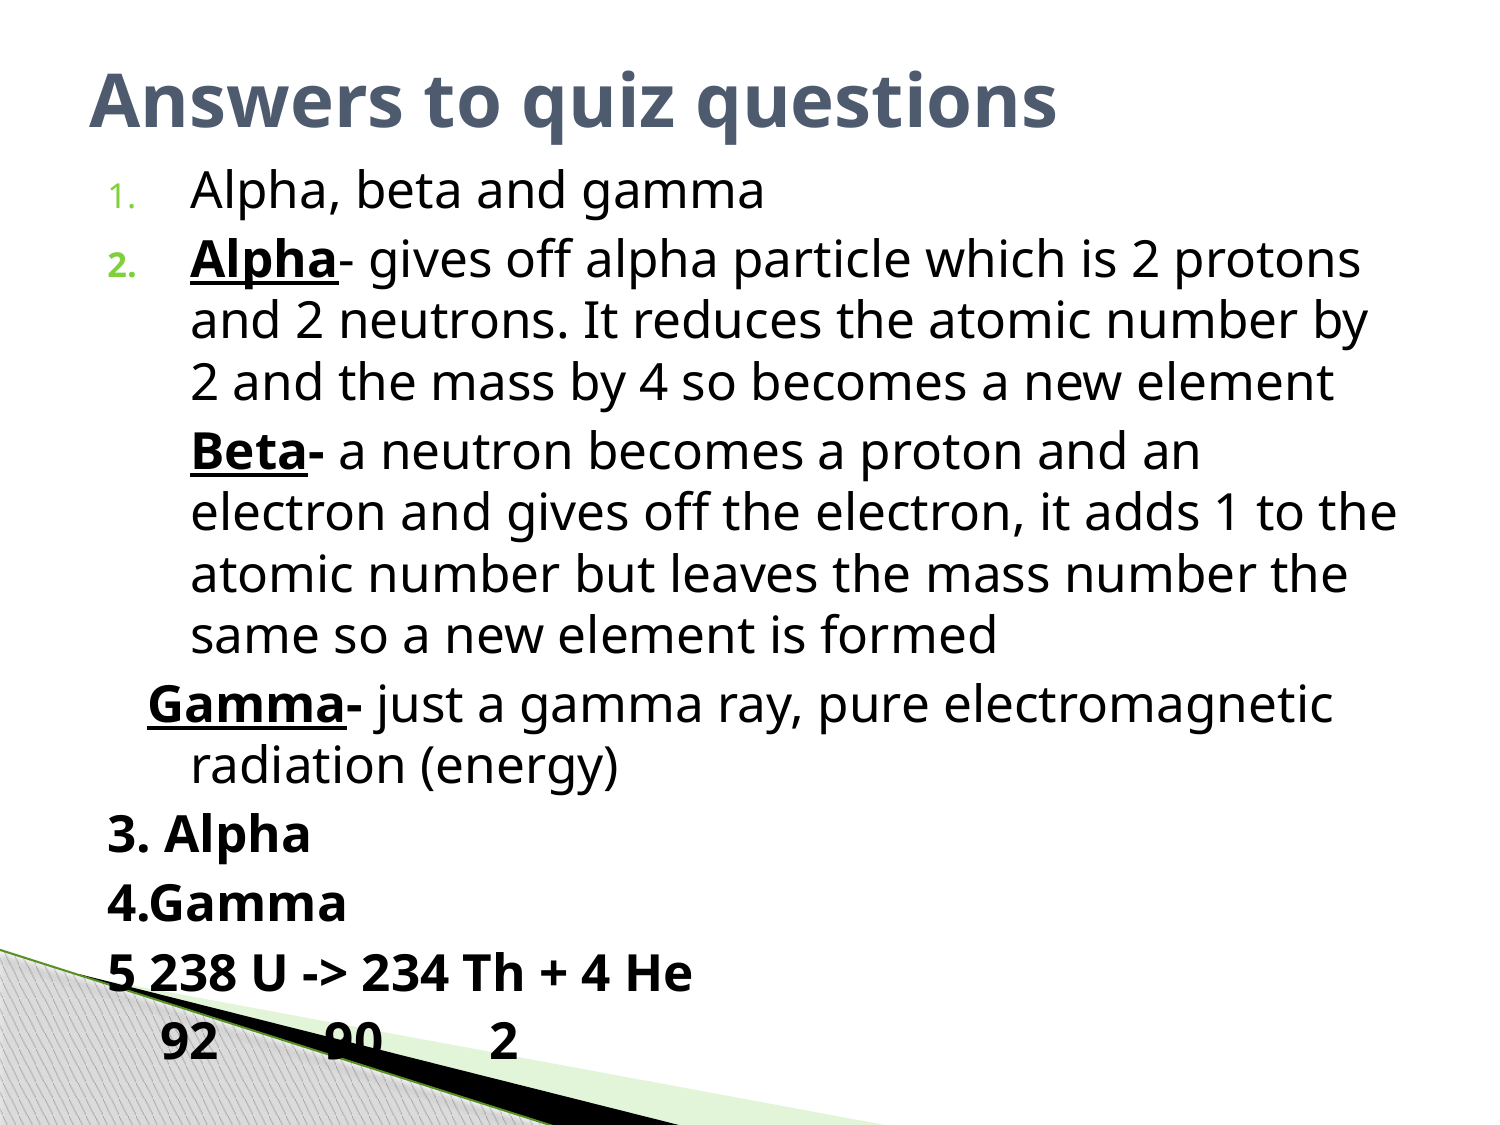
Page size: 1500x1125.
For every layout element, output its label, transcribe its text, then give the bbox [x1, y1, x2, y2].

title Answers to quiz questions [75, 45, 1425, 150]
list Alpha, beta and gamma Alpha- gives off alpha particle which is 2 protons and 2 neutrons. It reduces the atomic number by 2 and the mass by 4 so becomes a new element Beta- a neutron becomes a proton and an electron and gives off the electron, it adds 1 to the atomic number but leaves the mass number the same so a new element is formed Gamma- just a gamma ray, pure electromagnetic radiation (energy) 3. Alpha 4.Gamma 5 238 U -> 234 Th + 4 He 92 90 2 [75, 150, 1425, 1088]
